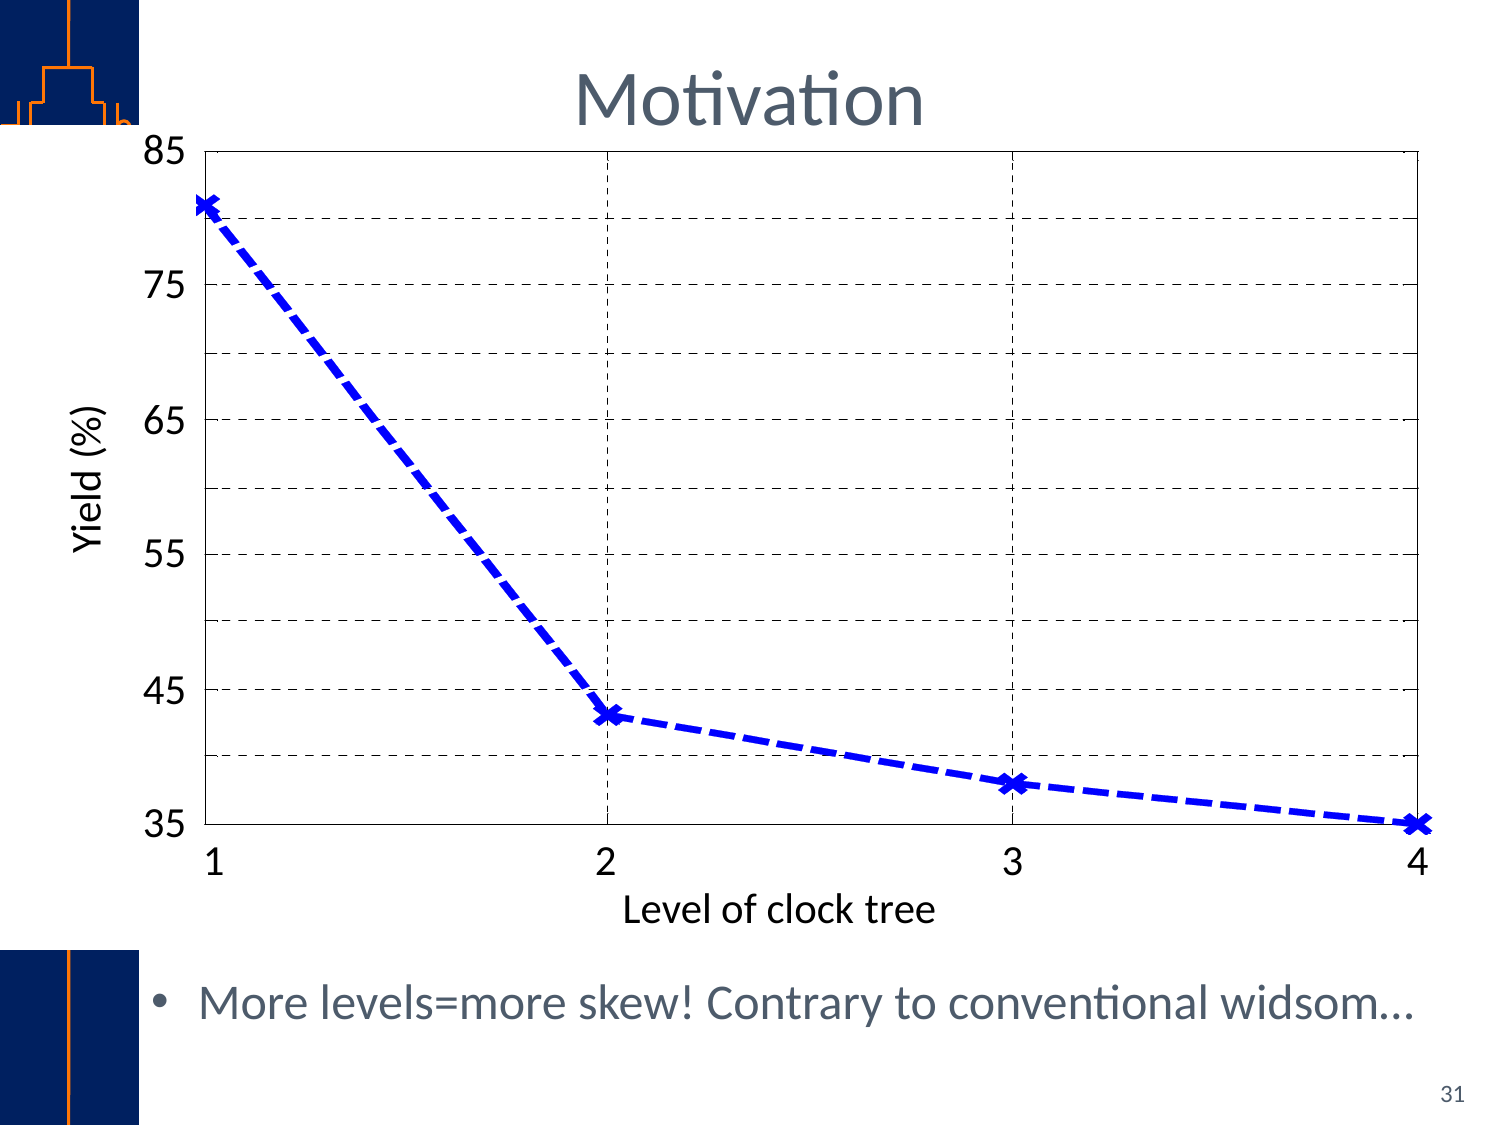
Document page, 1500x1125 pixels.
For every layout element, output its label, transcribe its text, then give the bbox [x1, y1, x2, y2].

slide_number 31 [1425, 1062, 1488, 1123]
text_box Motivation [0, 38, 1500, 121]
text_box [0, 962, 1500, 1125]
text_box More levels=more skew! Contrary to conventional widsom… [136, 962, 1500, 1038]
picture [0, 124, 1500, 951]
